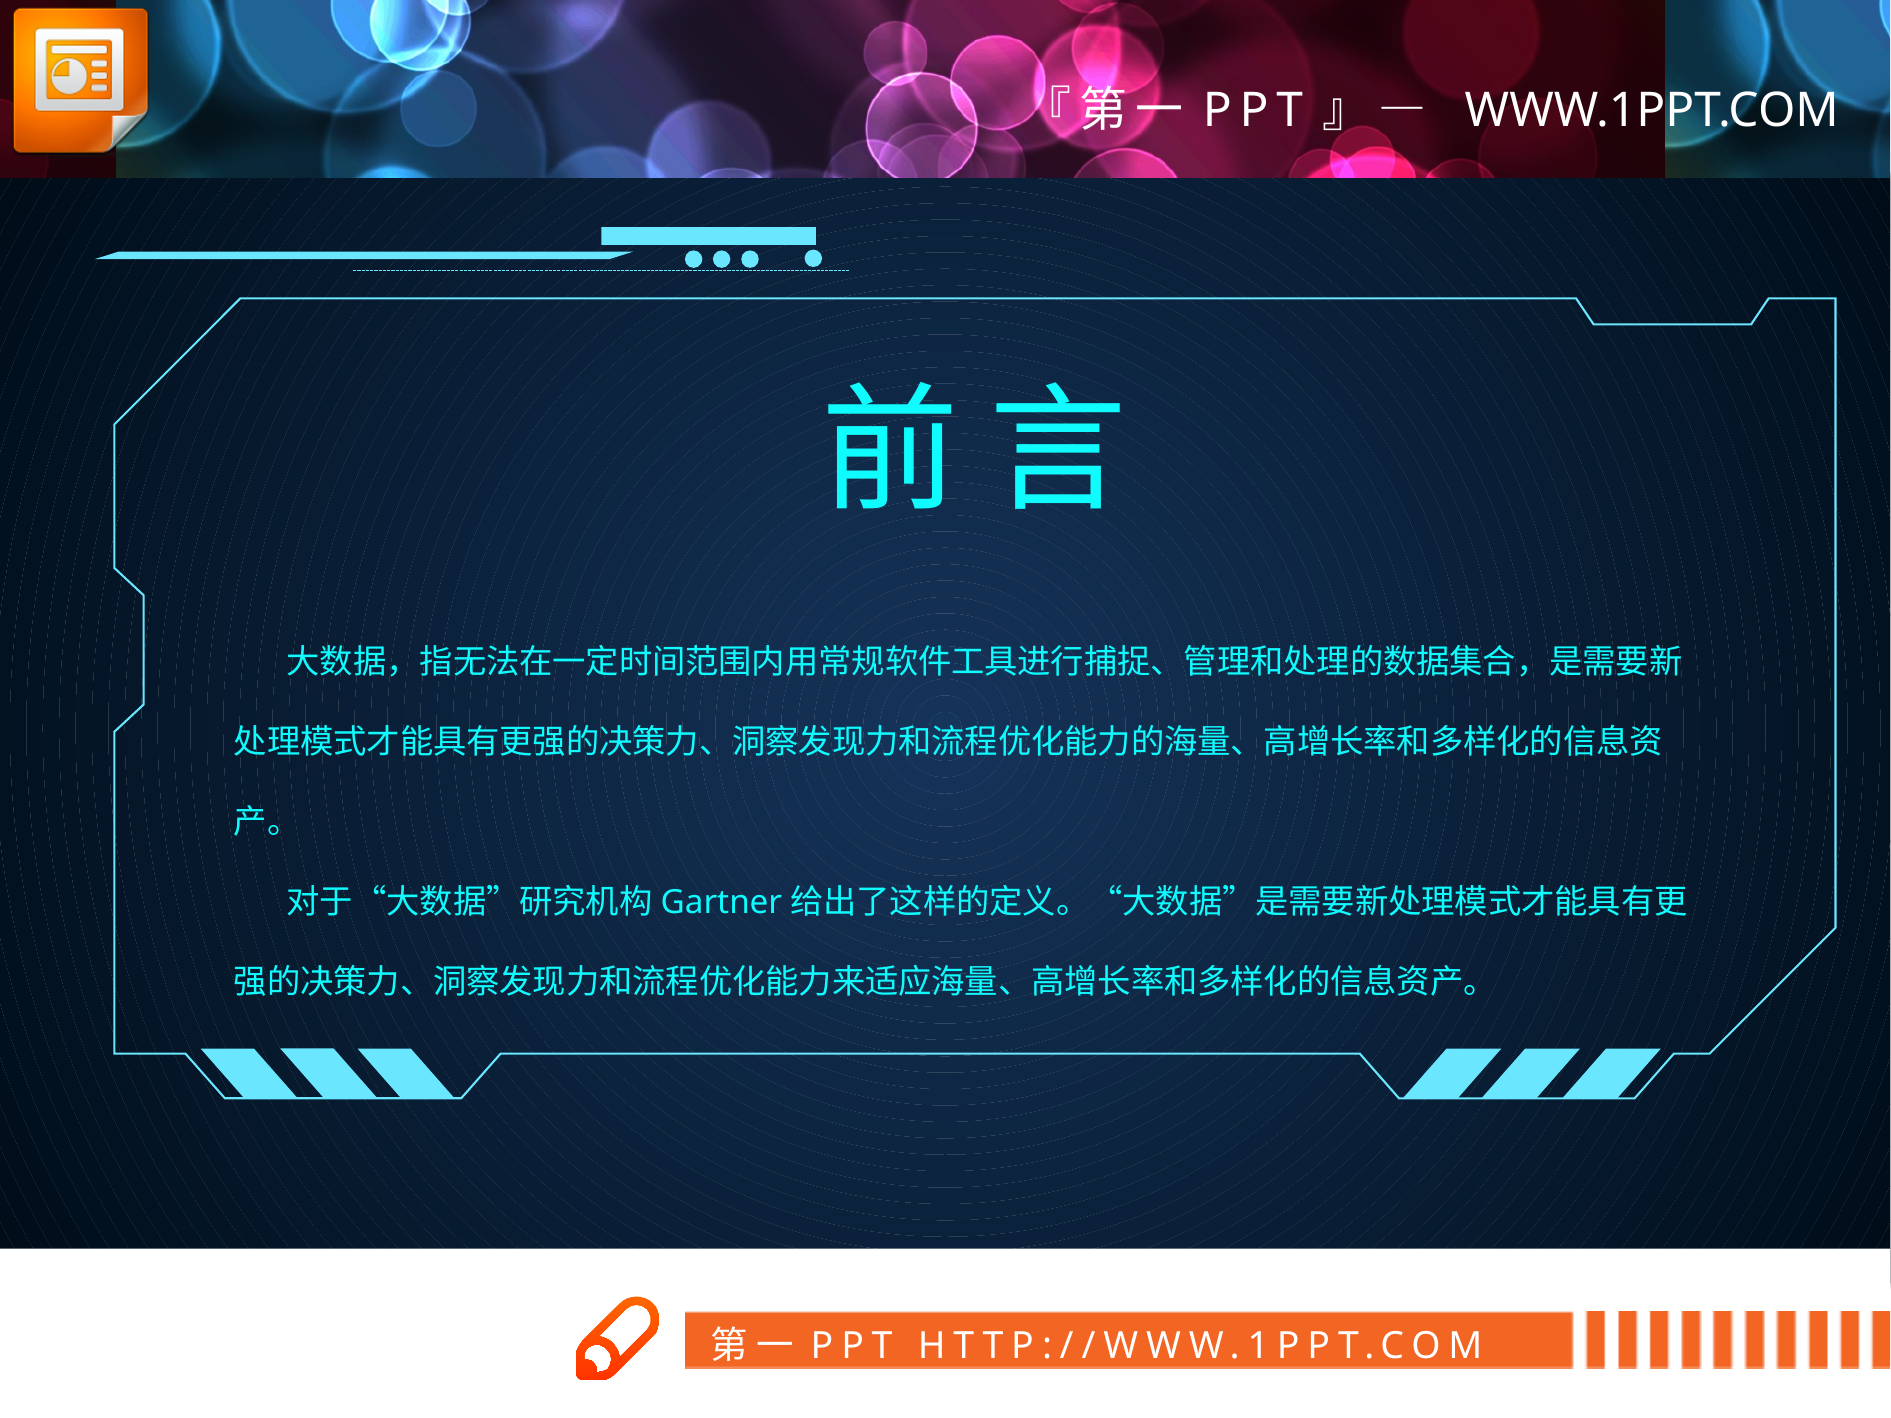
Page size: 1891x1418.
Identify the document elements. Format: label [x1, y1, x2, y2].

text_box [94, 226, 849, 271]
text_box [114, 298, 1836, 1099]
picture [0, 0, 1891, 178]
picture [685, 1311, 1891, 1369]
